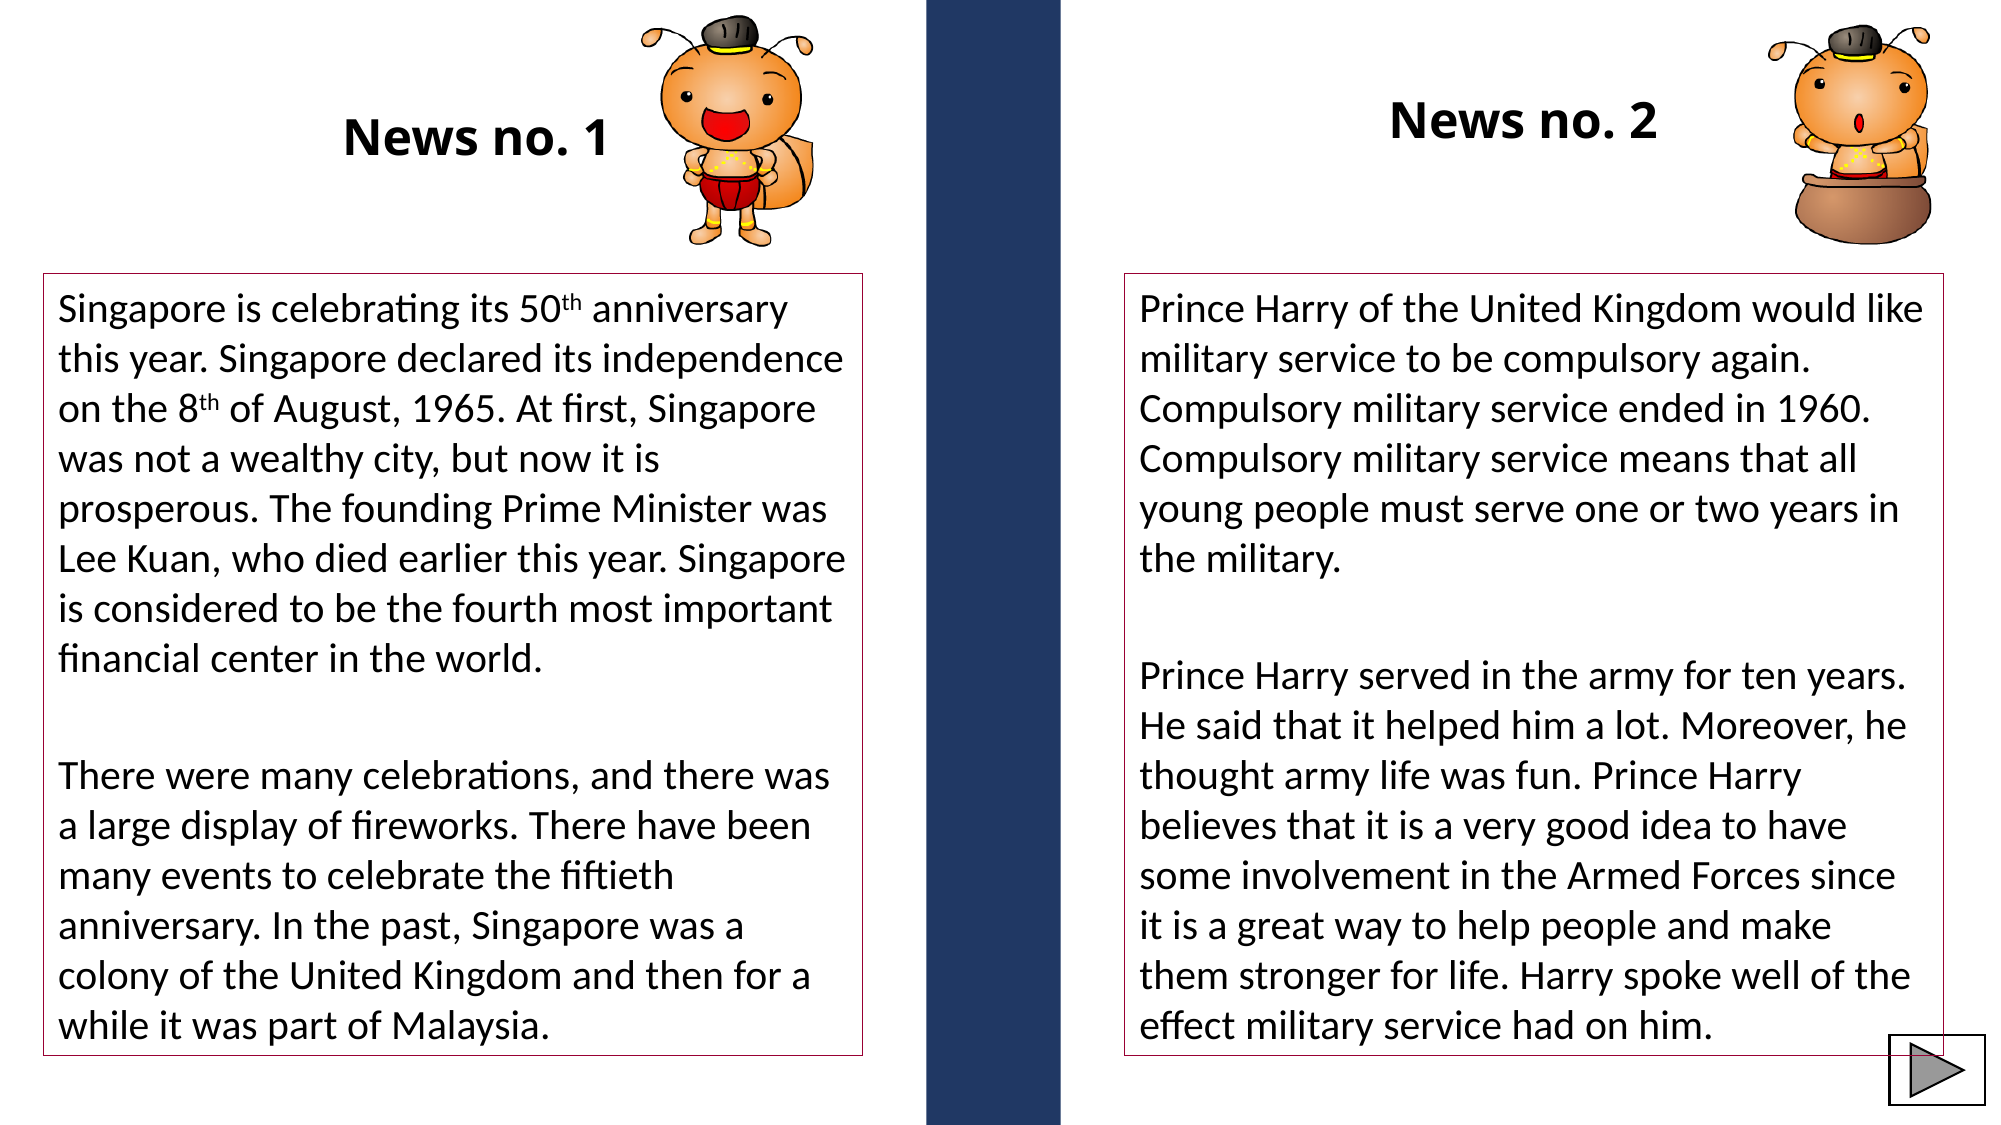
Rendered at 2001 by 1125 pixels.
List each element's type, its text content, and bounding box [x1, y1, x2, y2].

picture [1736, 0, 1985, 269]
table_header News no. 1 [265, 82, 600, 178]
text_box Prince Harry of the United Kingdom would like military service to be compulsory again. Compulsory military service ended in 1960. Compulsory military service means that all young people must serve one or two years in the military. Prince Harry served in the army for ten years. He said that it helped him a lot. Moreover, he thought army life was fun. Prince Harry believes that it is a very good idea to have some involvement in the Armed Forces since it is a great way to help people and make them stronger for life. Harry spoke well of the effect military service had on him. [1124, 273, 1944, 1056]
text_box Singapore is celebrating its 50th anniversary this year. Singapore declared its independence on the 8th of August, 1965. At first, Singapore was not a wealthy city, but now it is prosperous. The founding Prime Minister was Lee Kuan, who died earlier this year. Singapore is considered to be the fourth most important financial center in the world. There were many celebrations, and there was a large display of fireworks. There have been many events to celebrate the fiftieth anniversary. In the past, Singapore was a colony of the United Kingdom and then for a while it was part of Malaysia. [43, 273, 863, 1056]
picture [600, 0, 863, 280]
table_header News no. 2 [1311, 65, 1735, 161]
text_box [1888, 1034, 1986, 1106]
text_box [925, 0, 1062, 1125]
